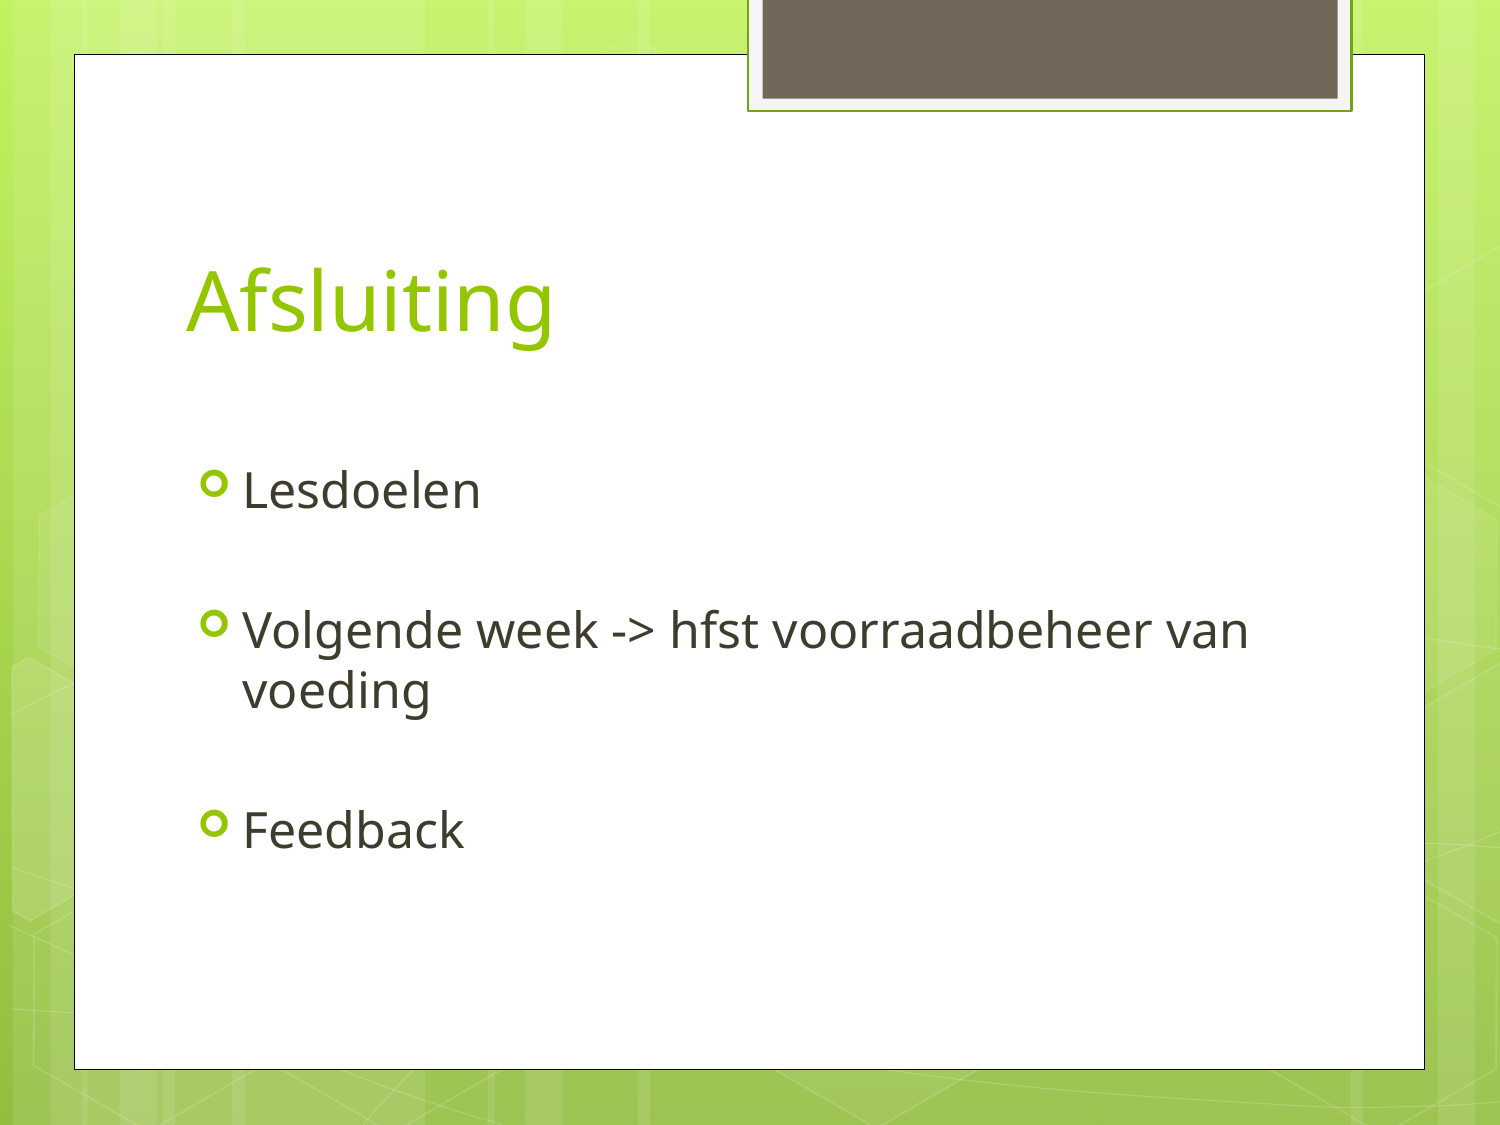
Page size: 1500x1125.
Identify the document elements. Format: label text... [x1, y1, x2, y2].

list Lesdoelen Volgende week -> hfst voorraadbeheer van voeding Feedback [171, 381, 1283, 957]
title Afsluiting [171, 168, 1324, 357]
